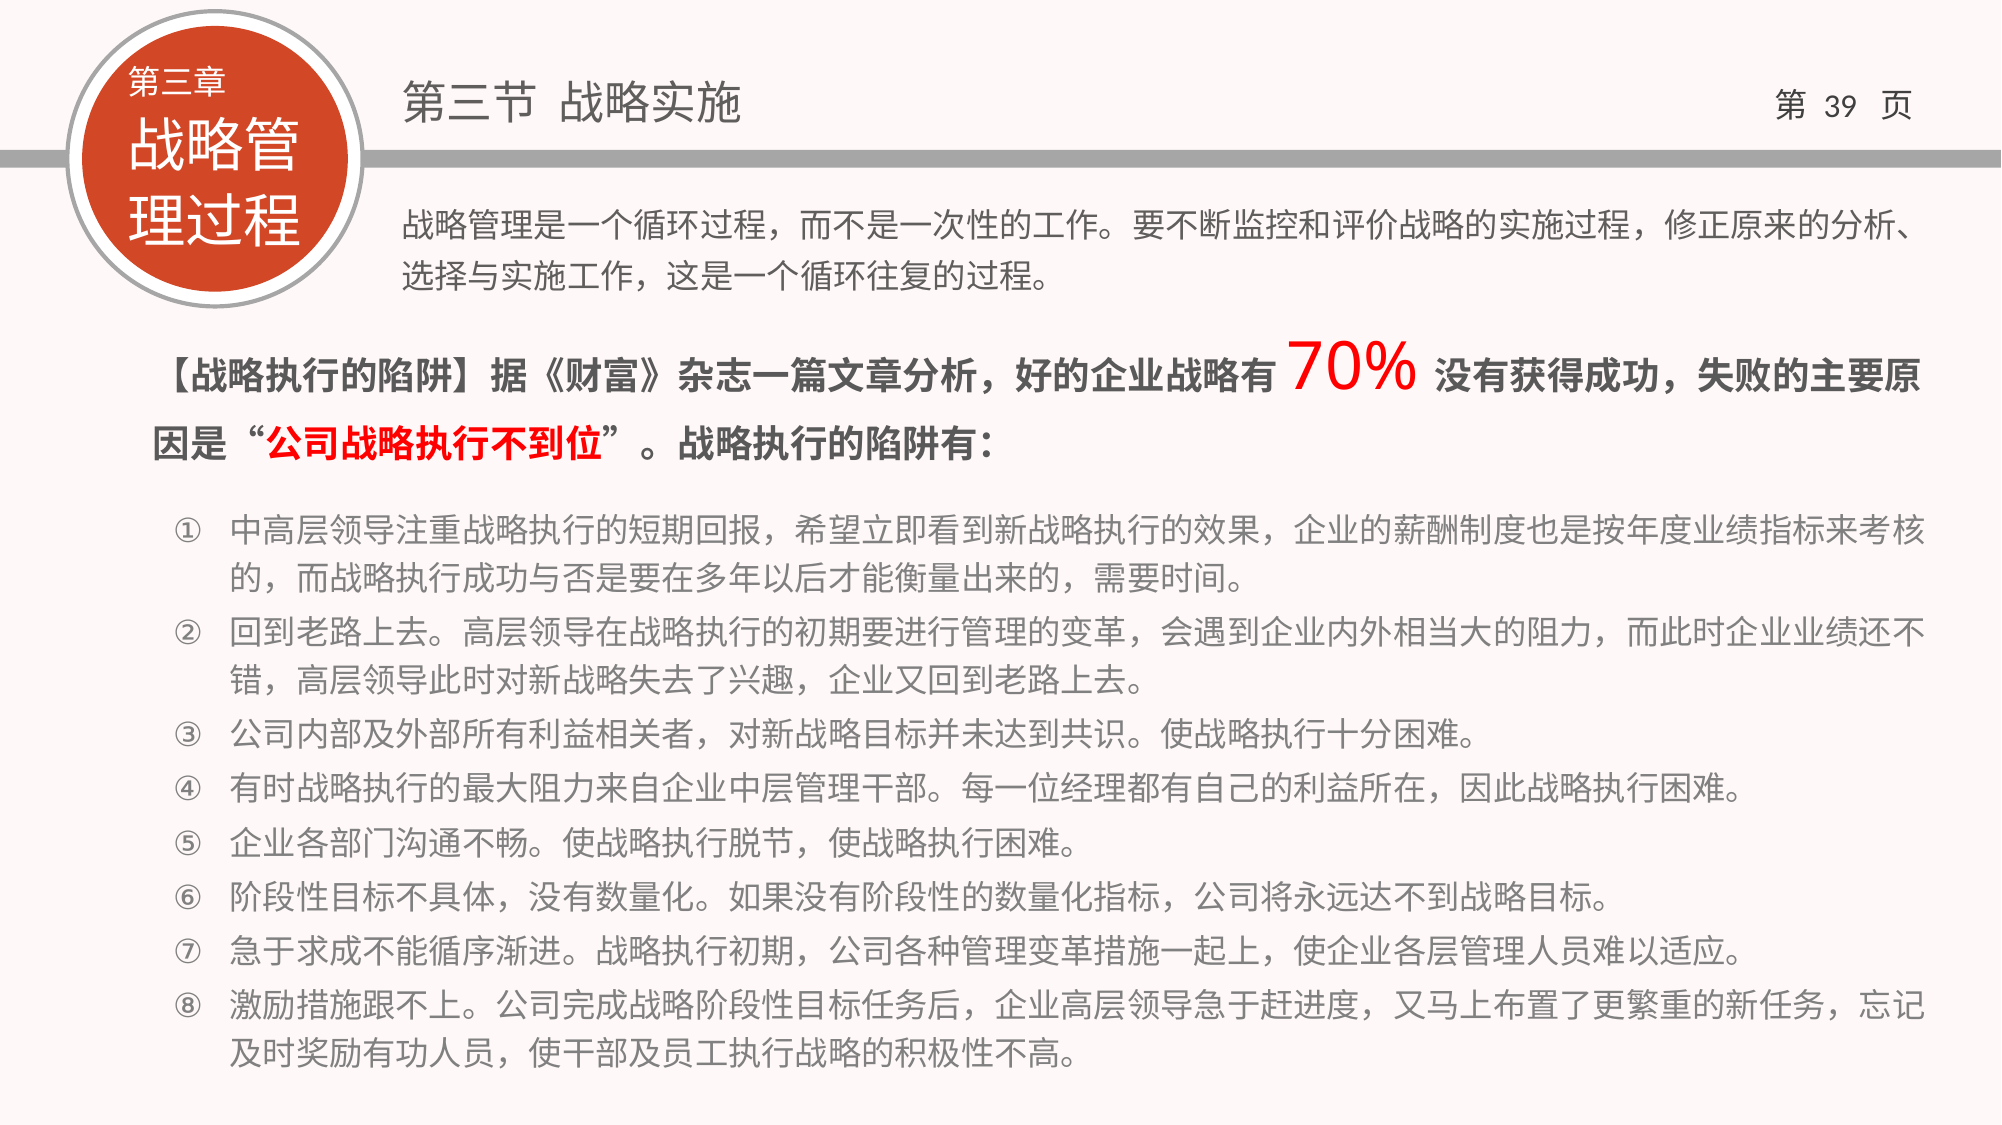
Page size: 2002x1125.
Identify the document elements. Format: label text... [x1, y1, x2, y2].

text_box 中高层领导注重战略执行的短期回报，希望立即看到新战略执行的效果，企业的薪酬制度也是按年度业绩指标来考核的，而战略执行成功与否是要在多年以后才能衡量出来的，需要时间。 回到老路上去。高层领导在战略执行的初期要进行管理的变革，会遇到企业内外相当大的阻力，而此时企业业绩还不错，高层领导此时对新战略失去了兴趣，企业又回到老路上去。 公司内部及外部所有利益相关者，对新战略目标并未达到共识。使战略执行十分困难。 有时战略执行的最大阻力来自企业中层管理干部。每一位经理都有自己的利益所在，因此战略执行困难。 企业各部门沟通不畅。使战略执行脱节，使战略执行困难。 阶段性目标不具体，没有数量化。如果没有阶段性的数量化指标，公司将永远达不到战略目标。 急于求成不能循序渐进。战略执行初期，公司各种管理变革措施一起上，使企业各层管理人员难以适应。 激励措施跟不上。公司完成战略阶段性目标任务后，企业高层领导急于赶进度，又马上布置了更繁重的新任务，忘记及时奖励有功人员，使干部及员工执行战略的积极性不高。 [158, 493, 1961, 1080]
text_box 【战略执行的陷阱】据《财富》杂志一篇文章分析，好的企业战略有70%没有获得成功，失败的主要原因是“公司战略执行不到位”。战略执行的陷阱有： [138, 291, 1961, 466]
text_box 战略管理是一个循环过程，而不是一次性的工作。要不断监控和评价战略的实施过程，修正原来的分析、选择与实施工作，这是一个循环往复的过程。 [386, 184, 1961, 291]
